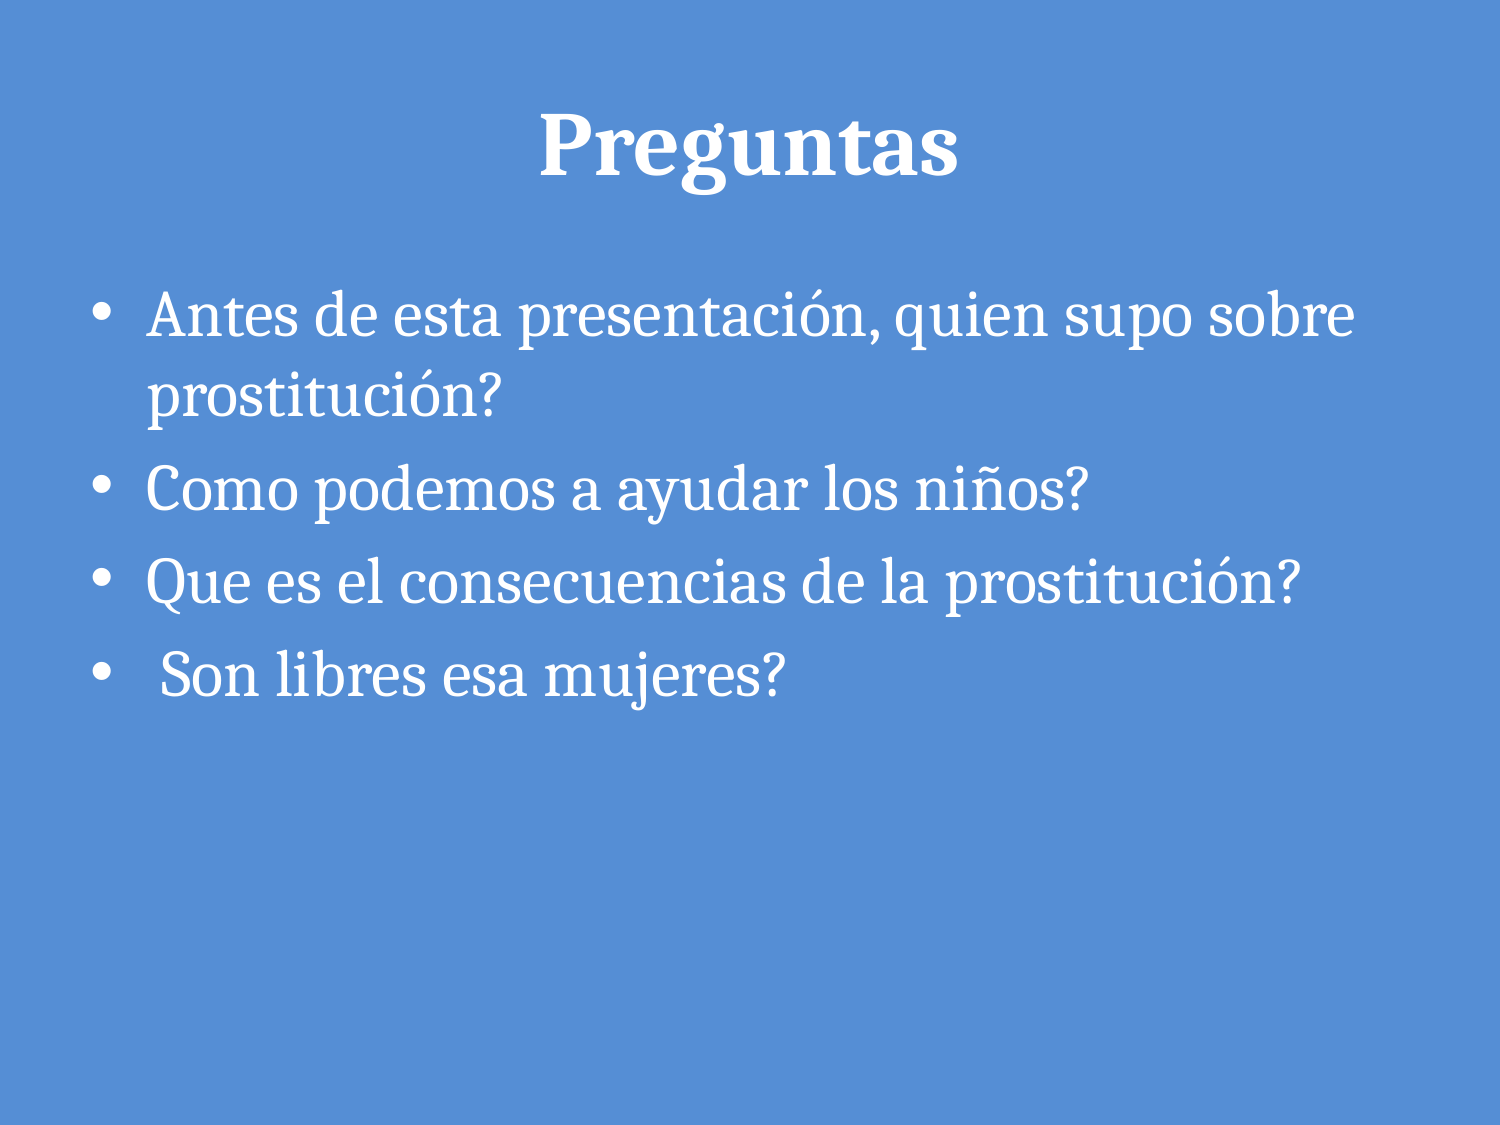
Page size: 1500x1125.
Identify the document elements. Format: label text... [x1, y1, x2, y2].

list Antes de esta presentación, quien supo sobre prostitución? Como podemos a ayudar los niños? Que es el consecuencias de la prostitución? Son libres esa mujeres? [74, 262, 1426, 1006]
title Preguntas [74, 44, 1426, 233]
